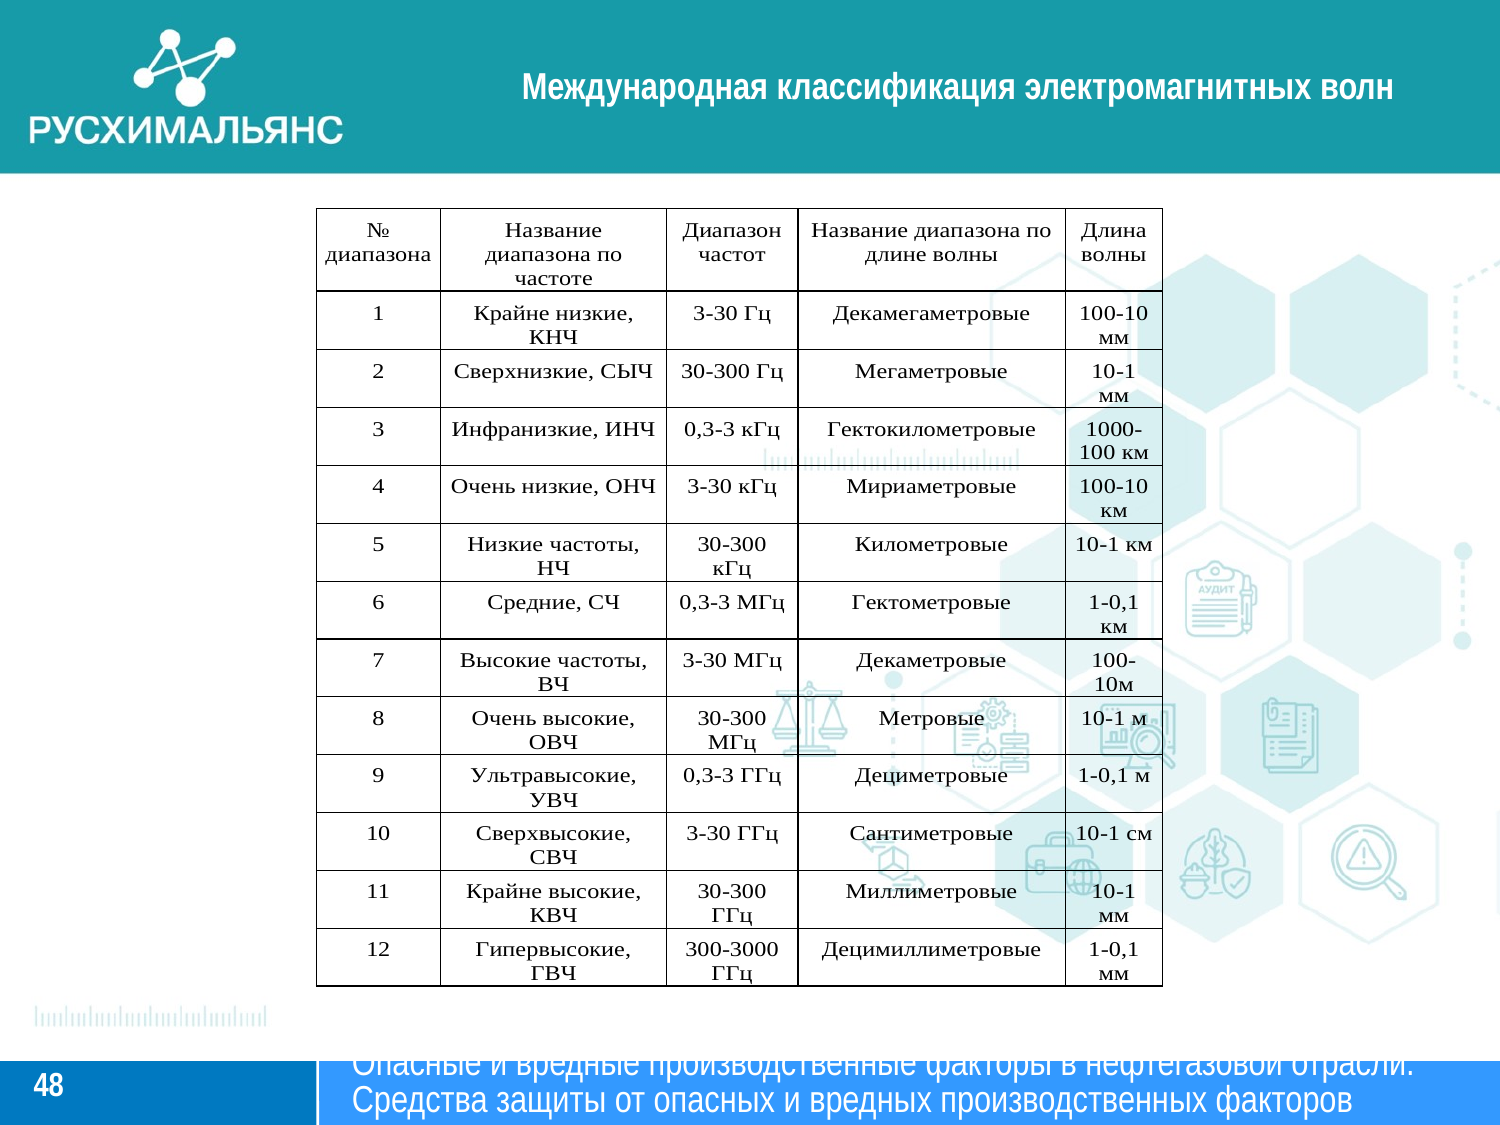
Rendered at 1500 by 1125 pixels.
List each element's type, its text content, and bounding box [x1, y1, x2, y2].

slide_number 47 [33, 1068, 278, 1122]
picture [0, 0, 1500, 1061]
footer Опасные и вредные производственные факторы в нефтегазовой отрасли. Средства защиты от опасных и вредных производственных факторов [351, 1067, 1500, 1122]
